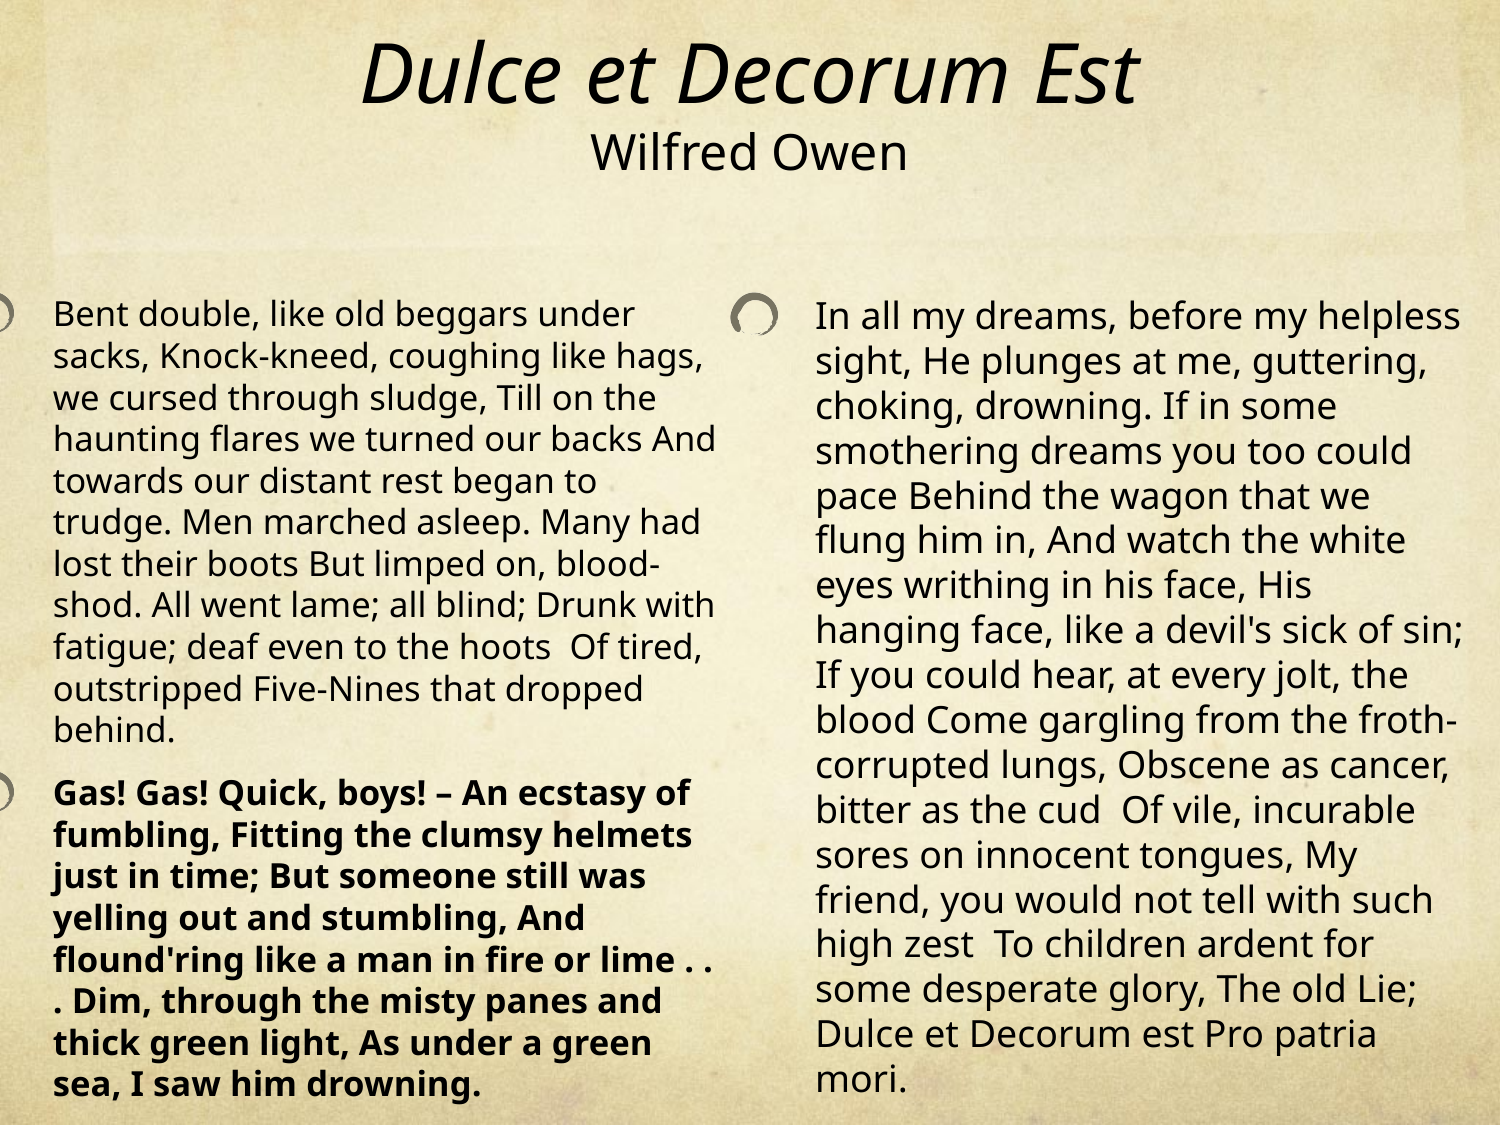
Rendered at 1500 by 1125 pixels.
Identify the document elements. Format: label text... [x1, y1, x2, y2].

list In all my dreams, before my helpless sight, He plunges at me, guttering, choking, drowning. If in some smothering dreams you too could pace Behind the wagon that we flung him in, And watch the white eyes writhing in his face, His hanging face, like a devil's sick of sin; If you could hear, at every jolt, the blood Come gargling from the froth-corrupted lungs, Obscene as cancer, bitter as the cud Of vile, incurable sores on innocent tongues, My friend, you would not tell with such high zest To children ardent for some desperate glory, The old Lie; Dulce et Decorum est Pro patria mori. [715, 284, 1481, 1108]
picture [0, 291, 16, 334]
picture [0, 770, 16, 813]
title Dulce et Decorum Est Wilfred Owen [150, 14, 1350, 186]
list Bent double, like old beggars under sacks, Knock-kneed, coughing like hags, we cursed through sludge, Till on the haunting flares we turned our backs And towards our distant rest began to trudge. Men marched asleep. Many had lost their boots But limped on, blood-shod. All went lame; all blind; Drunk with fatigue; deaf even to the hoots Of tired, outstripped Five-Nines that dropped behind. Gas! Gas! Quick, boys! – An ecstasy of fumbling, Fitting the clumsy helmets just in time; But someone still was yelling out and stumbling, And flound'ring like a man in fire or lime . . . Dim, through the misty panes and thick green light, As under a green sea, I saw him drowning. [0, 284, 735, 1125]
picture [0, 0, 1500, 1125]
picture [730, 292, 780, 337]
